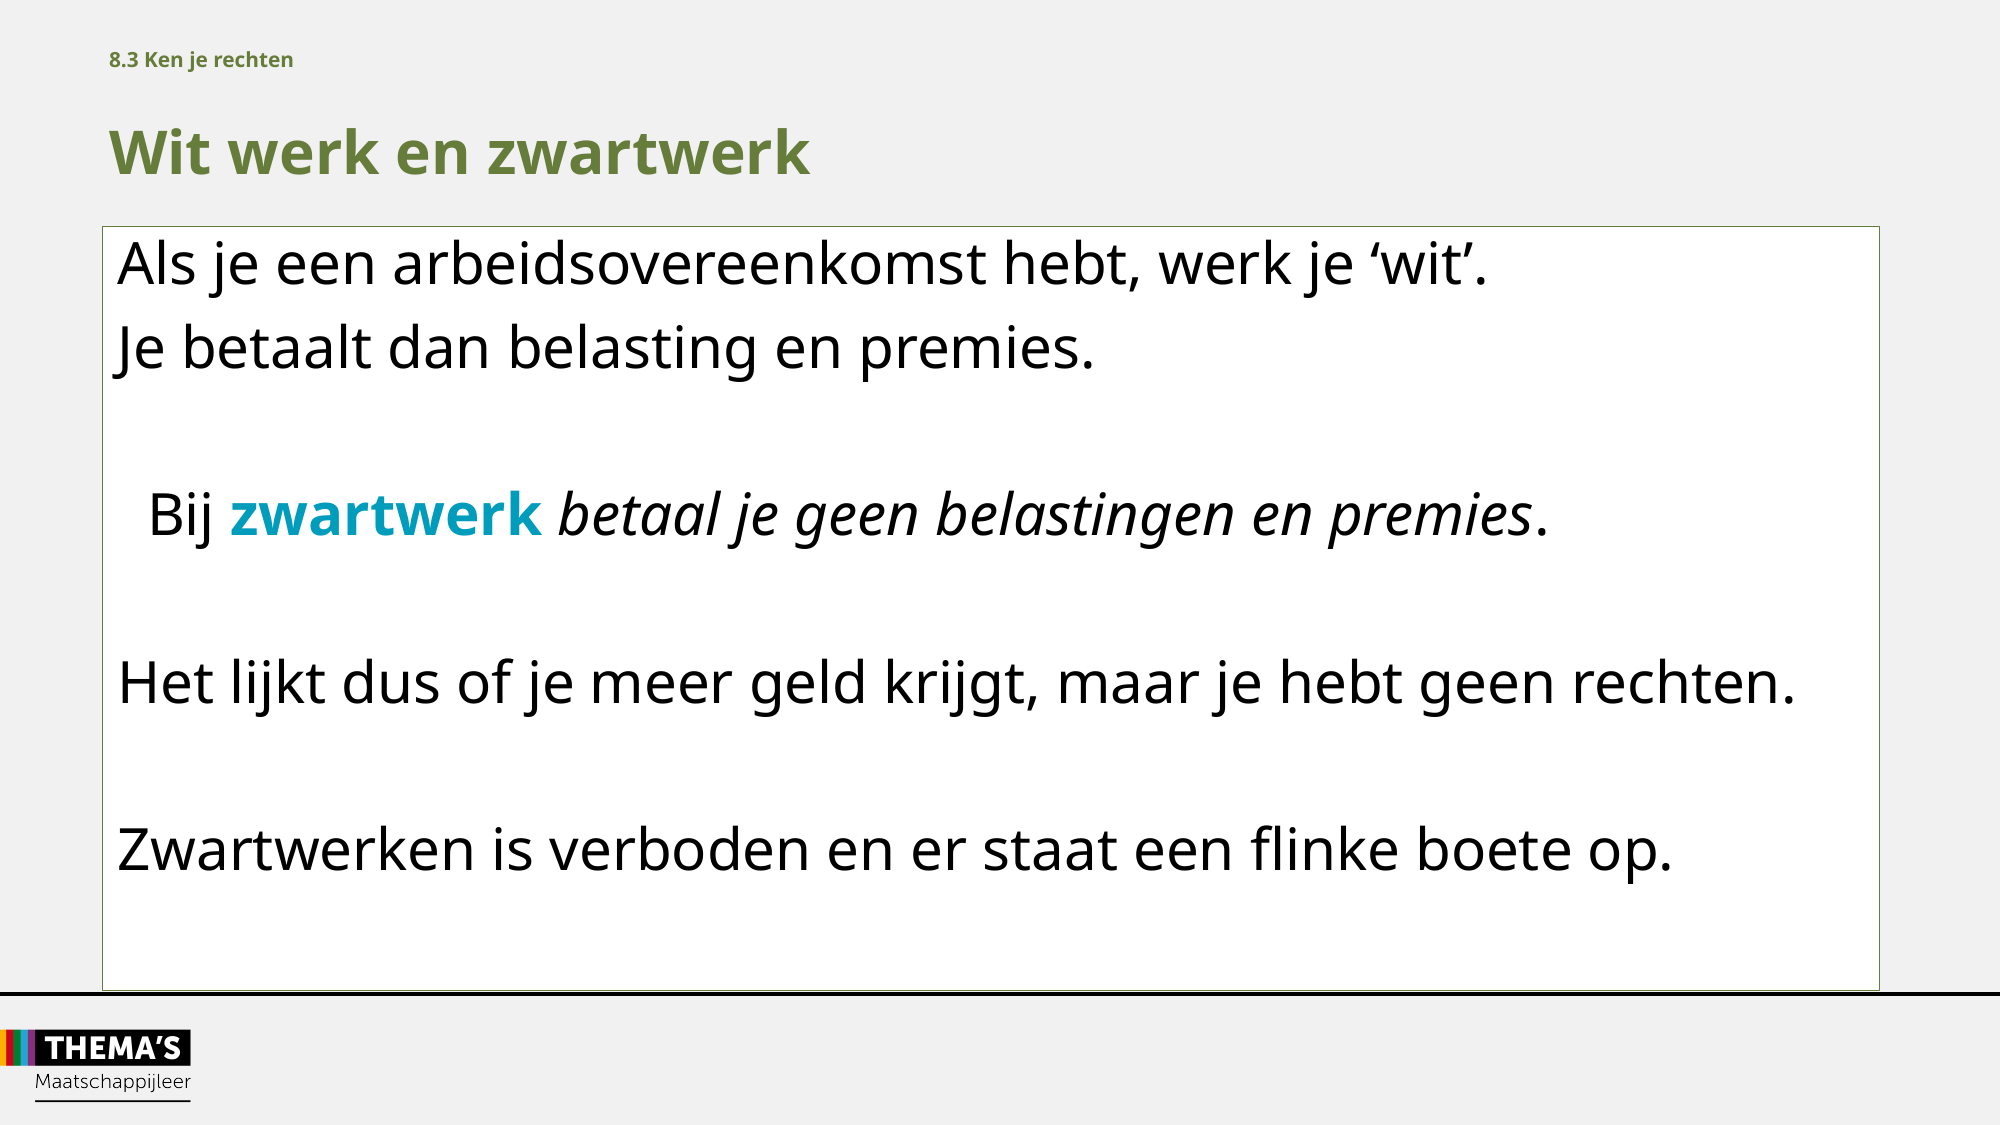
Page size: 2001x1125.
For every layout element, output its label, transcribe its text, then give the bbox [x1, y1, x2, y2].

list Als je een arbeidsovereenkomst hebt, werk je ‘wit’. Je betaalt dan belasting en premies. Bij zwartwerk betaal je geen belastingen en premies. Het lijkt dus of je meer geld krijgt, maar je hebt geen rechten. Zwartwerken is verboden en er staat een flinke boete op. [102, 226, 1880, 991]
list 8.3 Ken je rechten [94, 33, 941, 88]
list Wit werk en zwartwerk [94, 114, 1879, 205]
picture [0, 993, 203, 1125]
